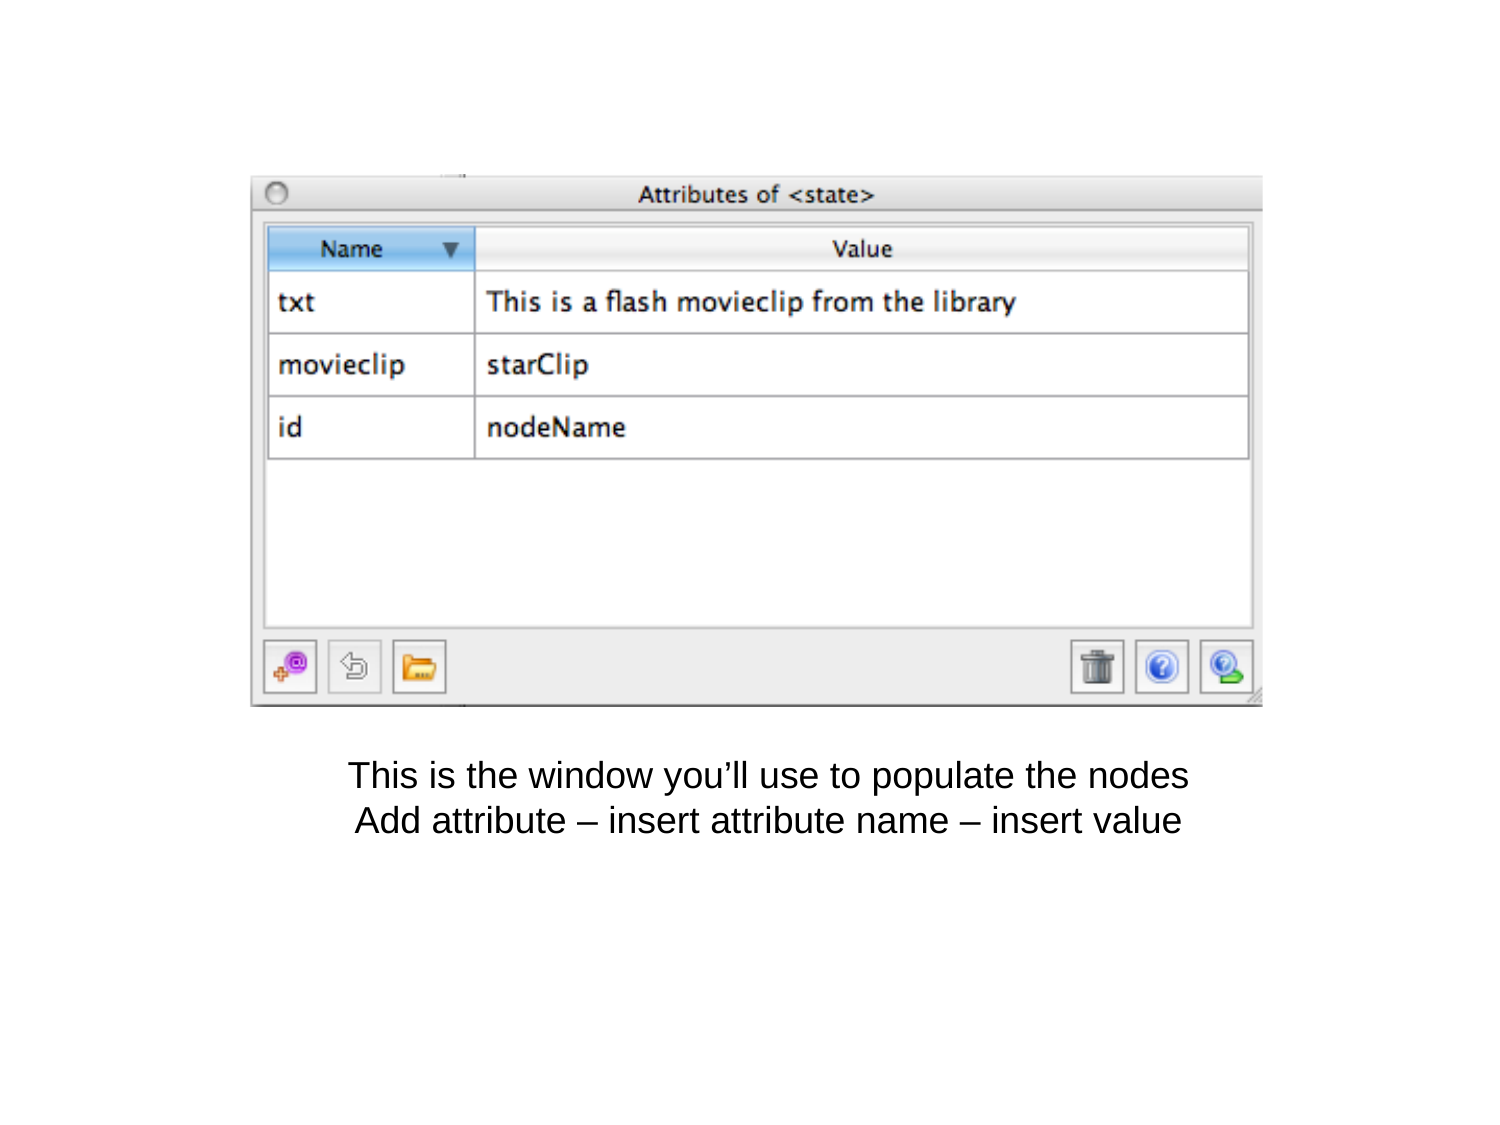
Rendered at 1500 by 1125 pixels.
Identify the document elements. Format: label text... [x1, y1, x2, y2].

text_box This is the window you’ll use to populate the nodes Add attribute – insert attribute name – insert value [300, 743, 1238, 849]
picture [249, 174, 1263, 707]
